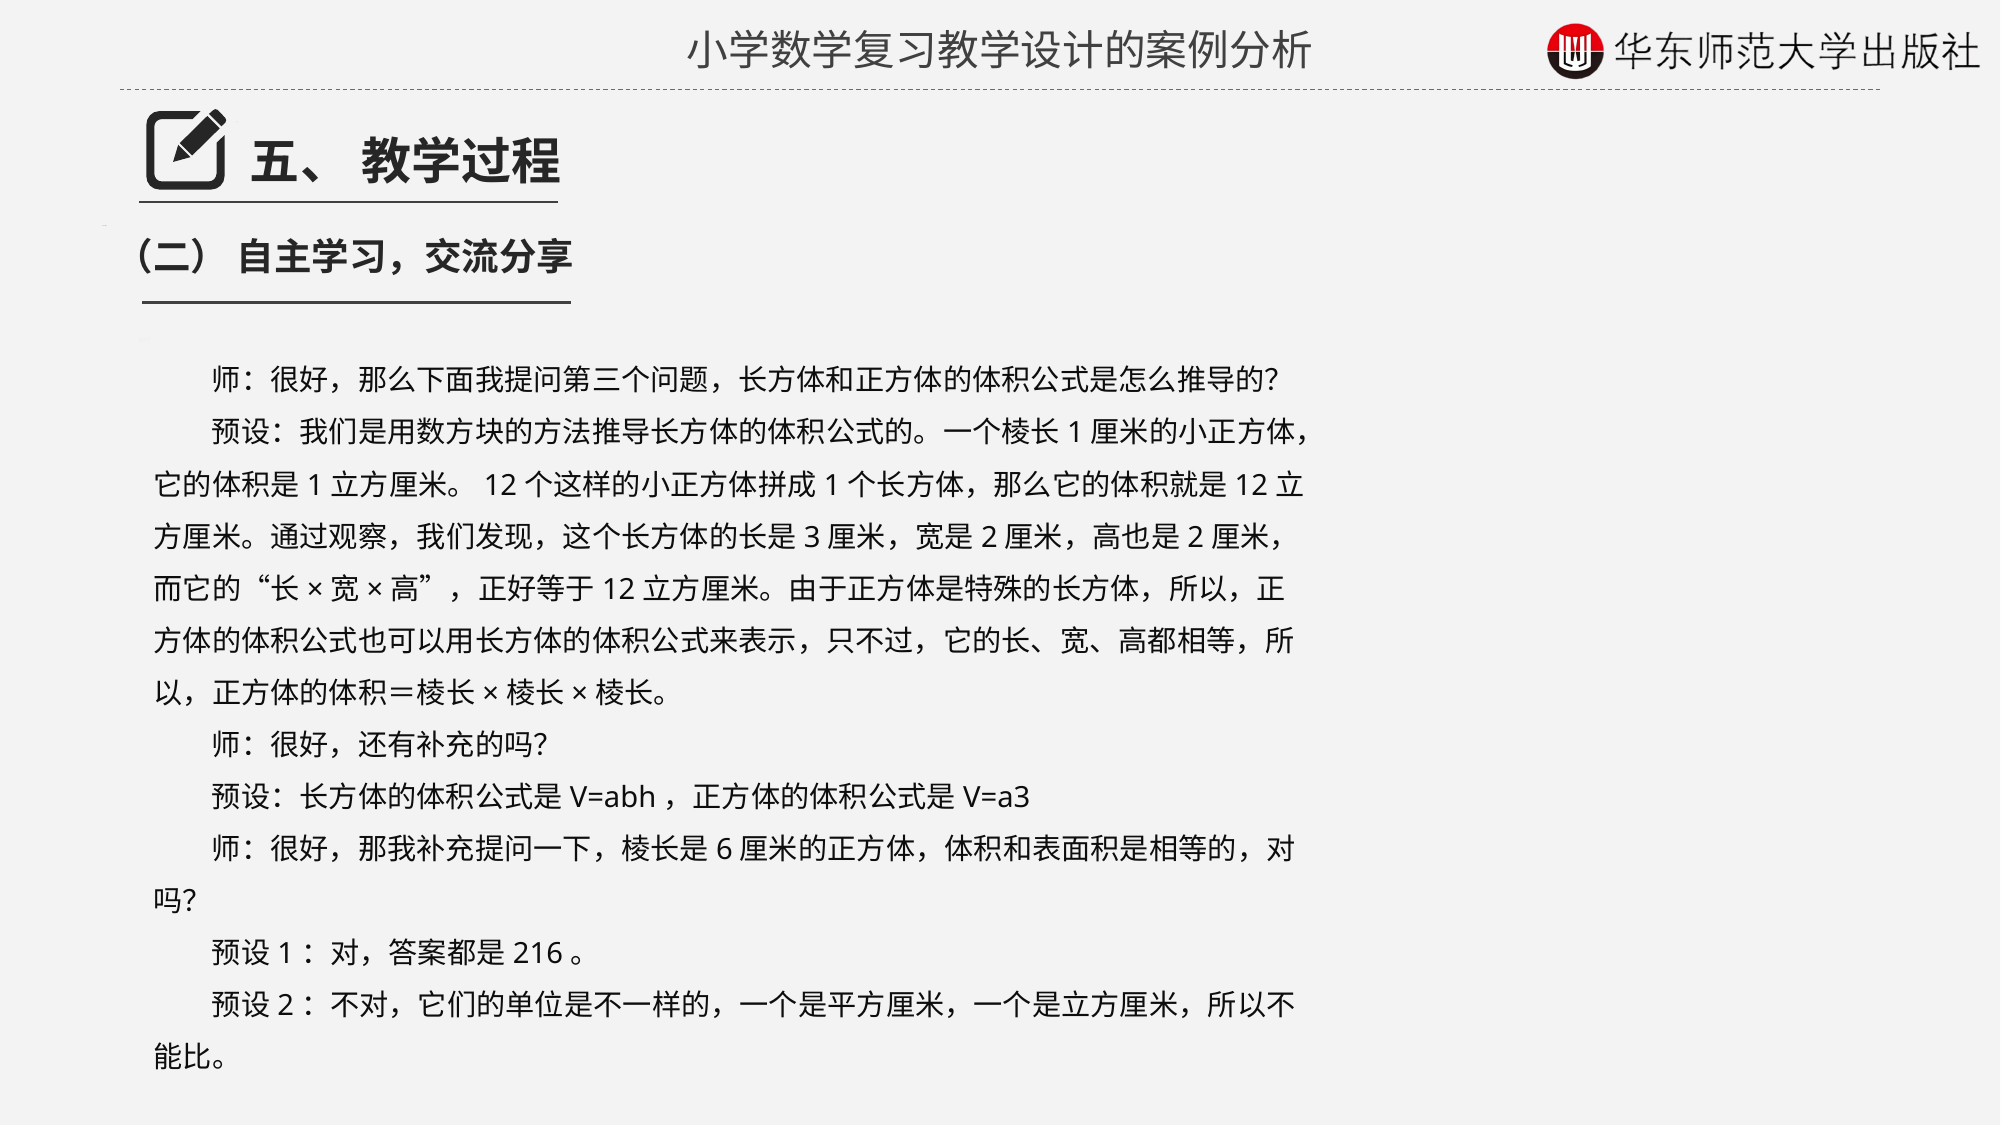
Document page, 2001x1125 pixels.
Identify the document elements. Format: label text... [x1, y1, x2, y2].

text_box [146, 111, 225, 190]
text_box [1536, 13, 1989, 83]
text_box 师：很好，那么下面我提问第三个问题，长方体和正方体的体积公式是怎么推导的？ 预设：我们是用数方块的方法推导长方体的体积公式的。一个棱长1厘米的小正方体，它的体积是1立方厘米。12个这样的小正方体拼成1个长方体，那么它的体积就是12立方厘米。通过观察，我们发现，这个长方体的长是3厘米，宽是2厘米，高也是2厘米，而它的“长×宽×高”，正好等于12立方厘米。由于正方体是特殊的长方体，所以，正方体的体积公式也可以用长方体的体积公式来表示，只不过，它的长、宽、高都相等，所以，正方体的体积＝棱长×棱长×棱长。 师：很好，还有补充的吗？ 预设：长方体的体积公式是V=abh，正方体的体积公式是V=a3 师：很好，那我补充提问一下，棱长是6厘米的正方体，体积和表面积是相等的，对吗？ 预设1：对，答案都是216。 预设2：不对，它们的单位是不一样的，一个是平方厘米，一个是立方厘米，所以不能比。 [138, 337, 1320, 1082]
text_box 五、 教学过程 [235, 121, 1147, 197]
text_box [208, 109, 227, 127]
text_box （二） 自主学习，交流分享 [101, 225, 692, 286]
text_box 小学数学复习教学设计的案例分析 [680, 23, 1320, 74]
